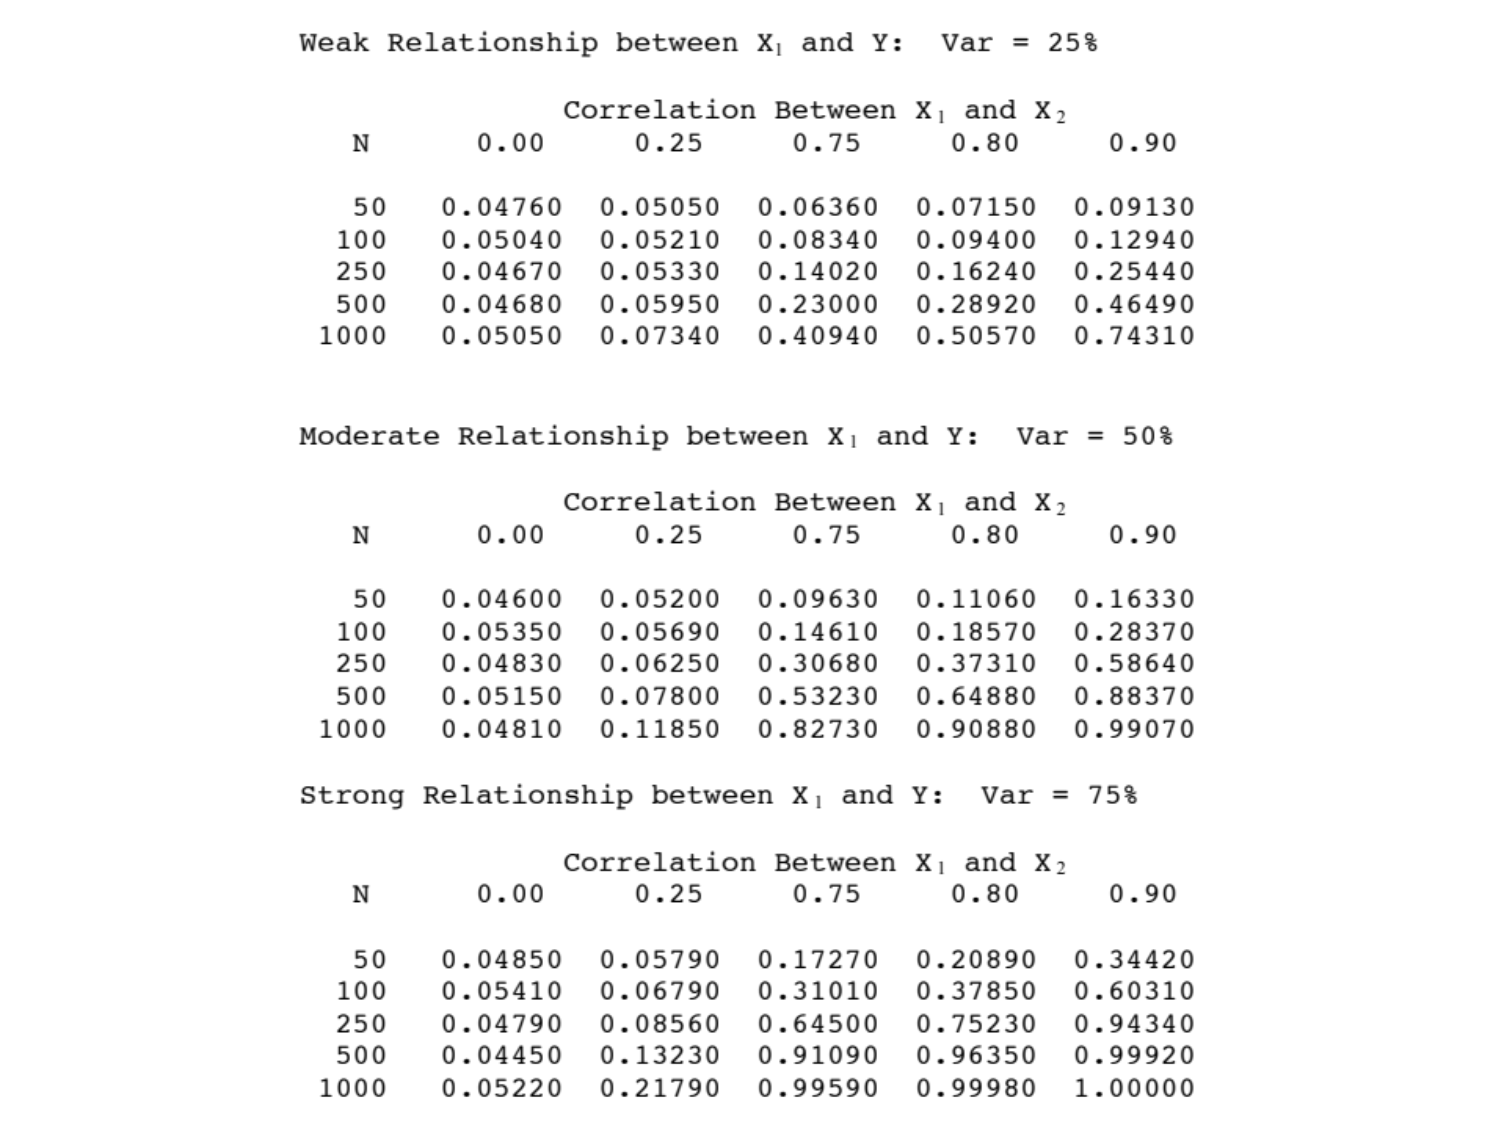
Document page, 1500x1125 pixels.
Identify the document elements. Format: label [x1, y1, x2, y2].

picture [281, 9, 1219, 1116]
